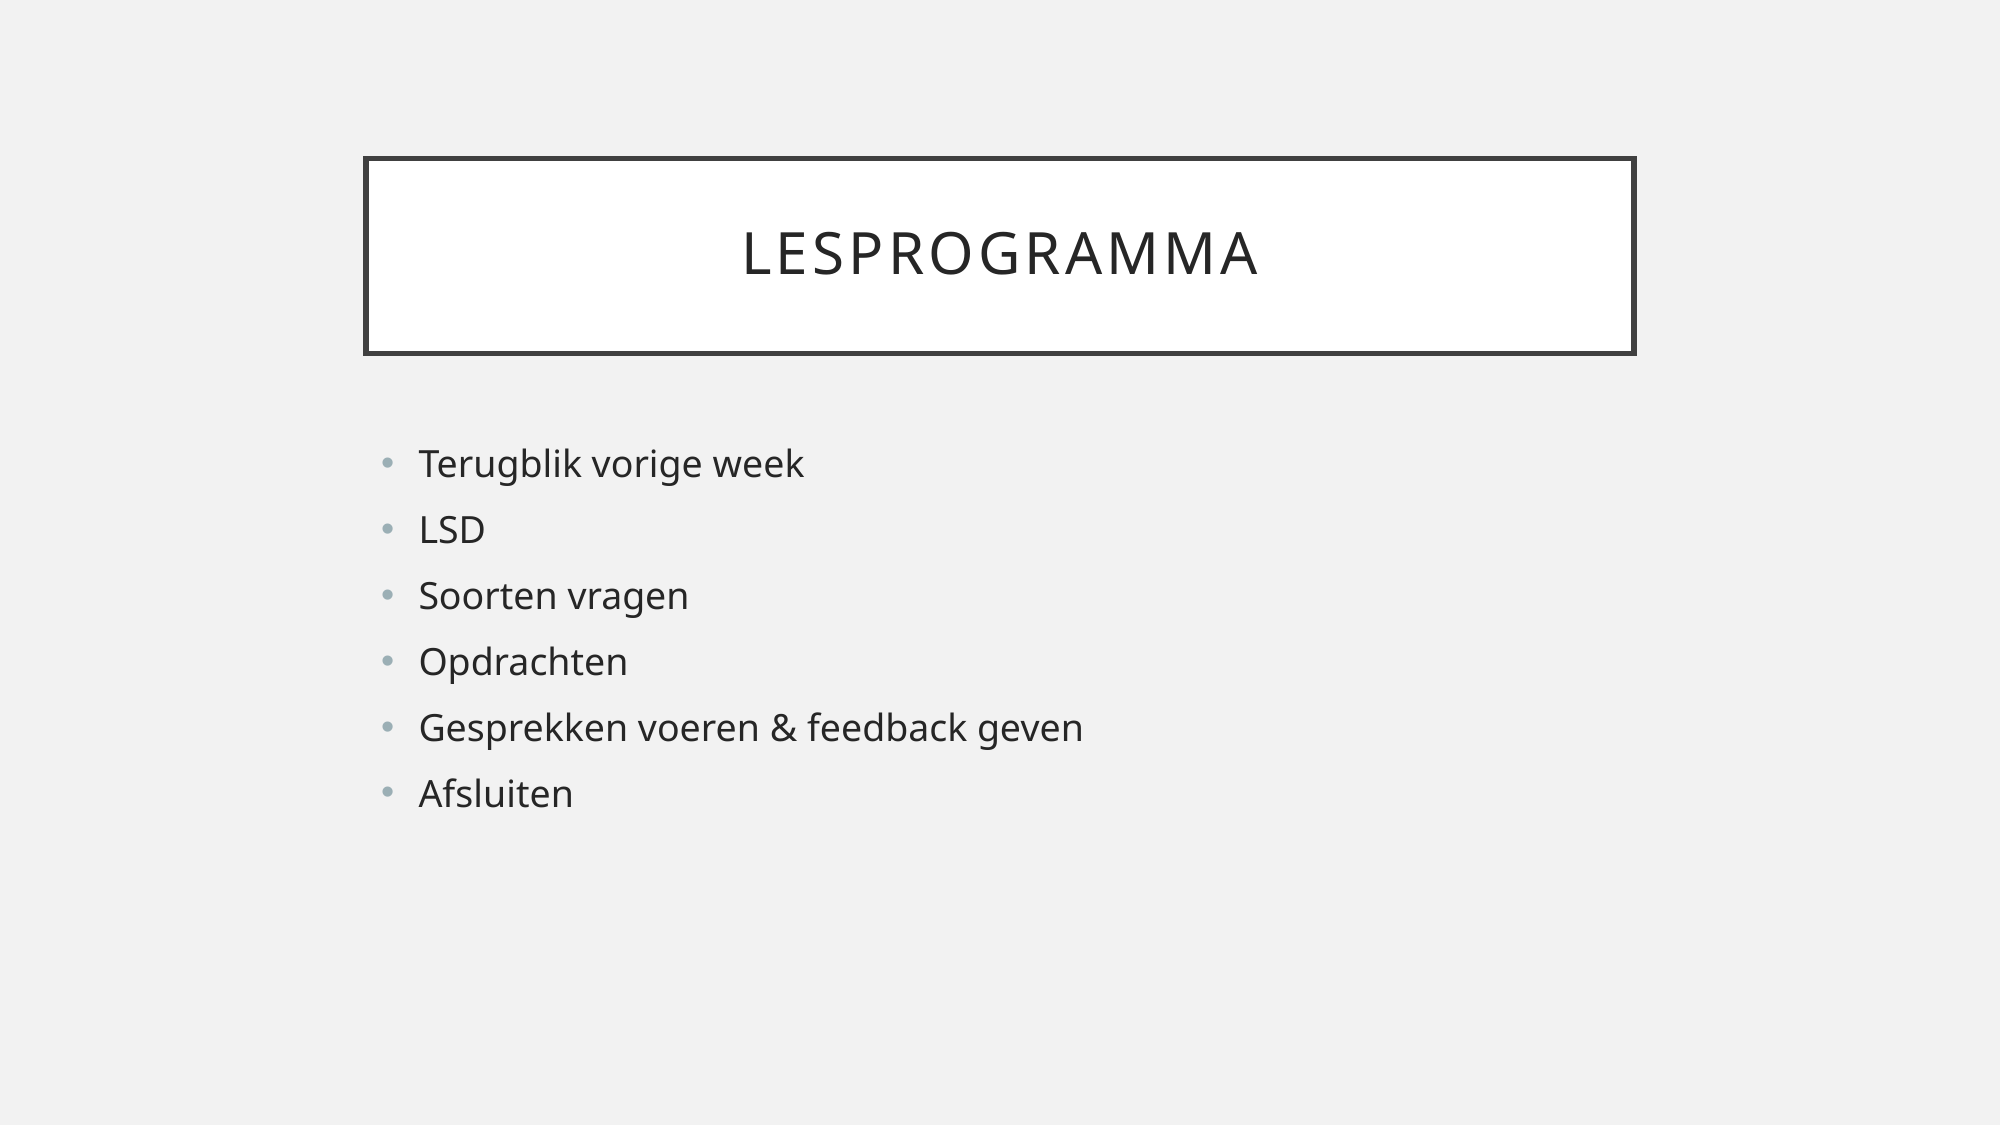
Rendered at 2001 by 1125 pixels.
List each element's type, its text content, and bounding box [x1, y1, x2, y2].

title lesprogramma [363, 156, 1637, 356]
list Terugblik vorige week LSD Soorten vragen Opdrachten Gesprekken voeren & feedback geven Afsluiten [366, 432, 1634, 942]
